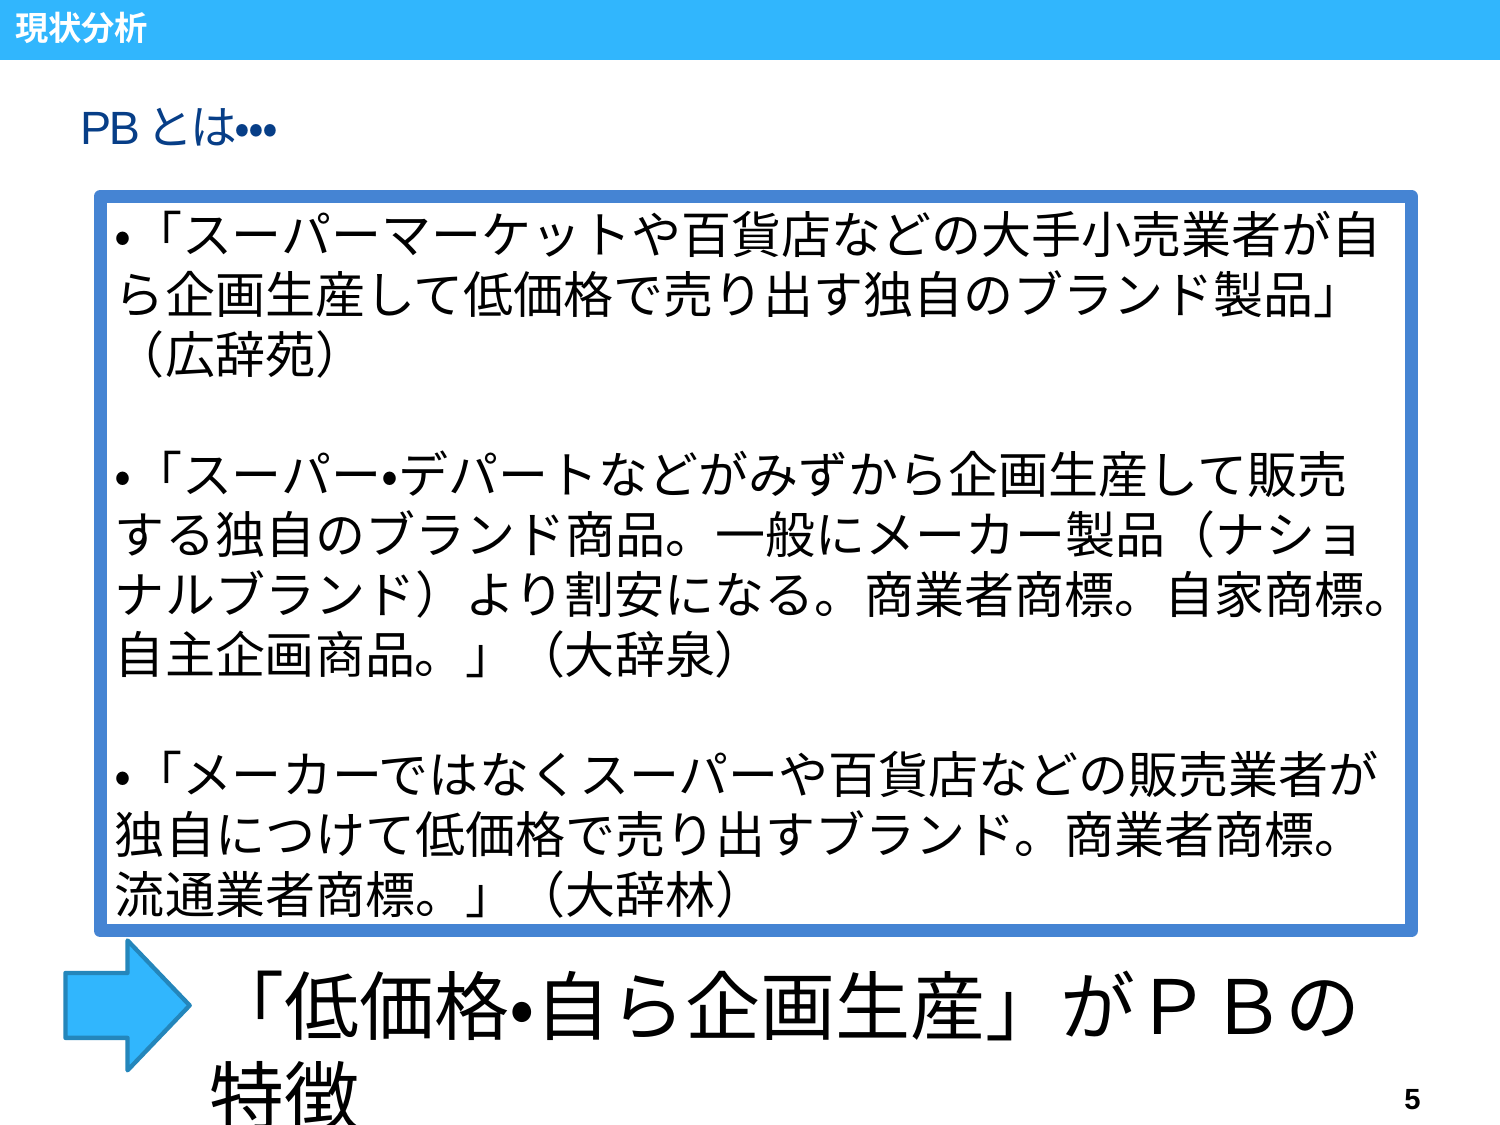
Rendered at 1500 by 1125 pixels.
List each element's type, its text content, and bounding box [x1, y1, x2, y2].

title PBとは・・・ [64, 90, 1415, 161]
slide_number 5 [1412, 1071, 1500, 1125]
text_box 「低価格・自ら企画生産」がＰＢの特徴 [194, 952, 1412, 1125]
footer 現状分析 [0, 0, 675, 54]
text_box ・「スーパーマーケットや百貨店などの大手小売業者が自ら企画生産して低価格で売り出す独自のブランド製品」（広辞苑） ・「スーパー・デパートなどがみずから企画生産して販売する独自のブランド商品。一般にメーカー製品（ナショナルブランド）より割安になる。商業者商標。自家商標。自主企画商品。」（大辞泉） ・「メーカーではなくスーパーや百貨店などの販売業者が独自につけて低価格で売り出すブランド。商業者商標。流通業者商標。」（大辞林） [98, 194, 1414, 933]
text_box [63, 938, 192, 1073]
